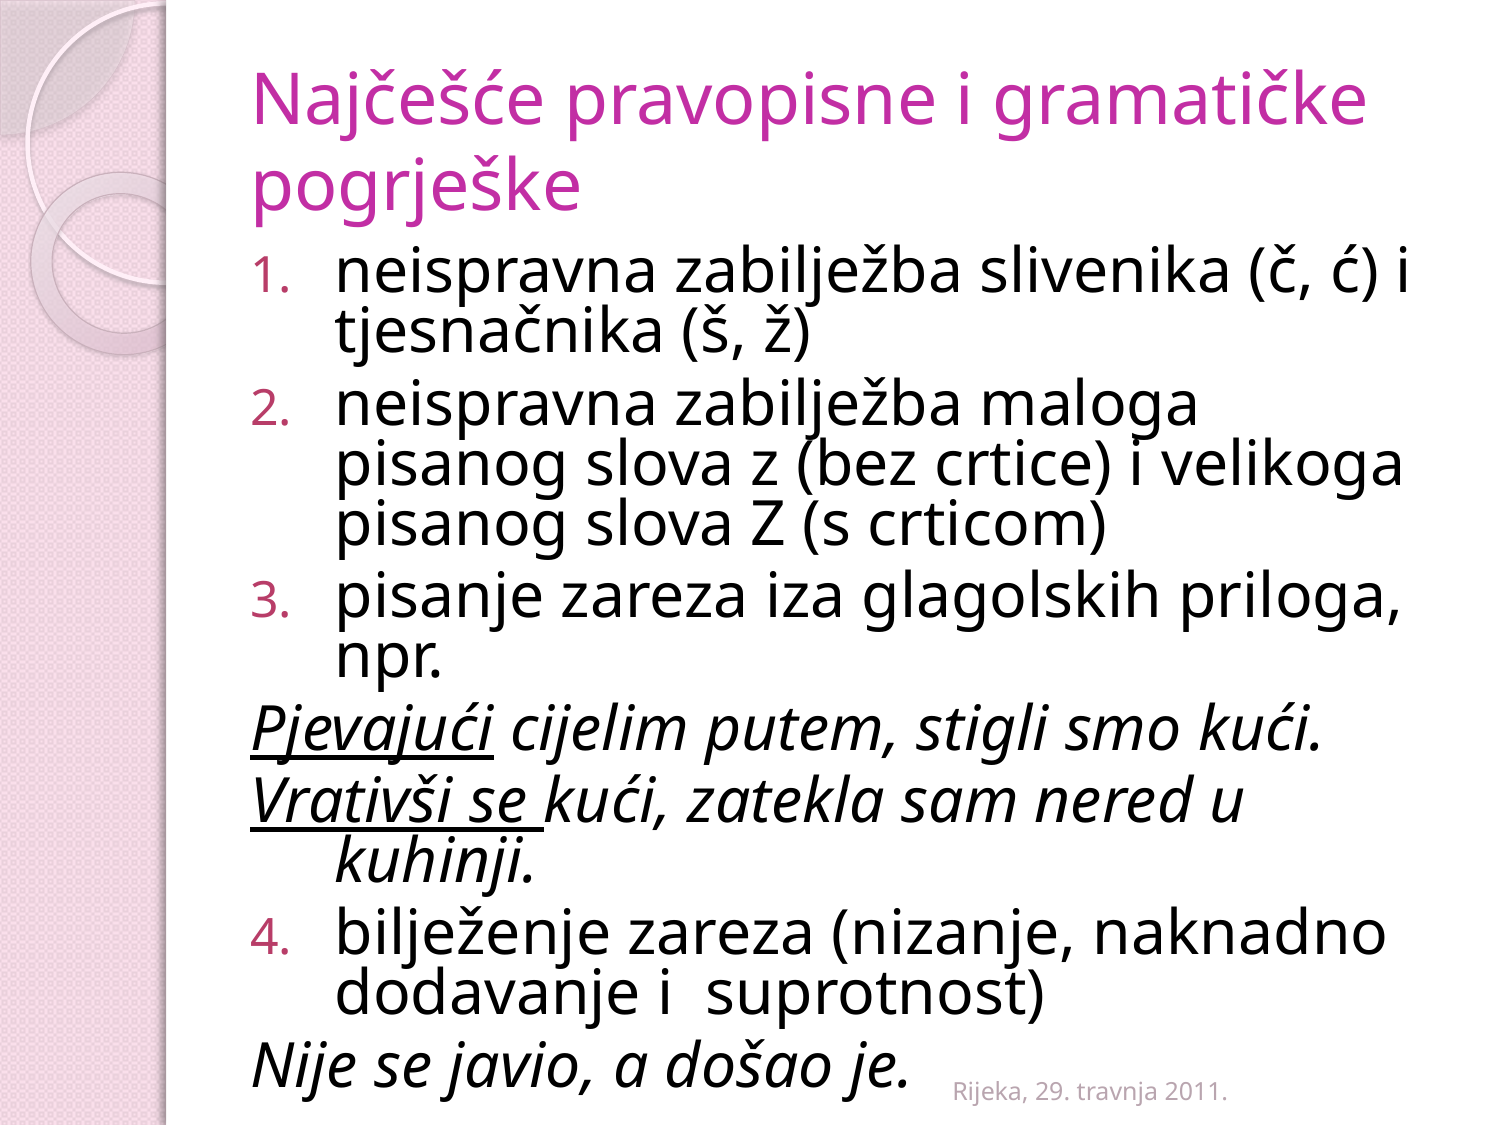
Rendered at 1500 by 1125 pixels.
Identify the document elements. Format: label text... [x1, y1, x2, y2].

footer Rijeka, 29. travnja 2011. [937, 1034, 1413, 1113]
title Najčešće pravopisne i gramatičke pogrješke [235, 45, 1466, 233]
list neispravna zabilježba slivenika (č, ć) i tjesnačnika (š, ž) neispravna zabilježba maloga pisanog slova z (bez crtice) i velikoga pisanog slova Z (s crticom) pisanje zareza iza glagolskih priloga, npr. Pjevajući cijelim putem, stigli smo kući. Vrativši se kući, zatekla sam nered u kuhinji. bilježenje zareza (nizanje, naknadno dodavanje i suprotnost) Nije se javio, a došao je. [235, 237, 1466, 1026]
